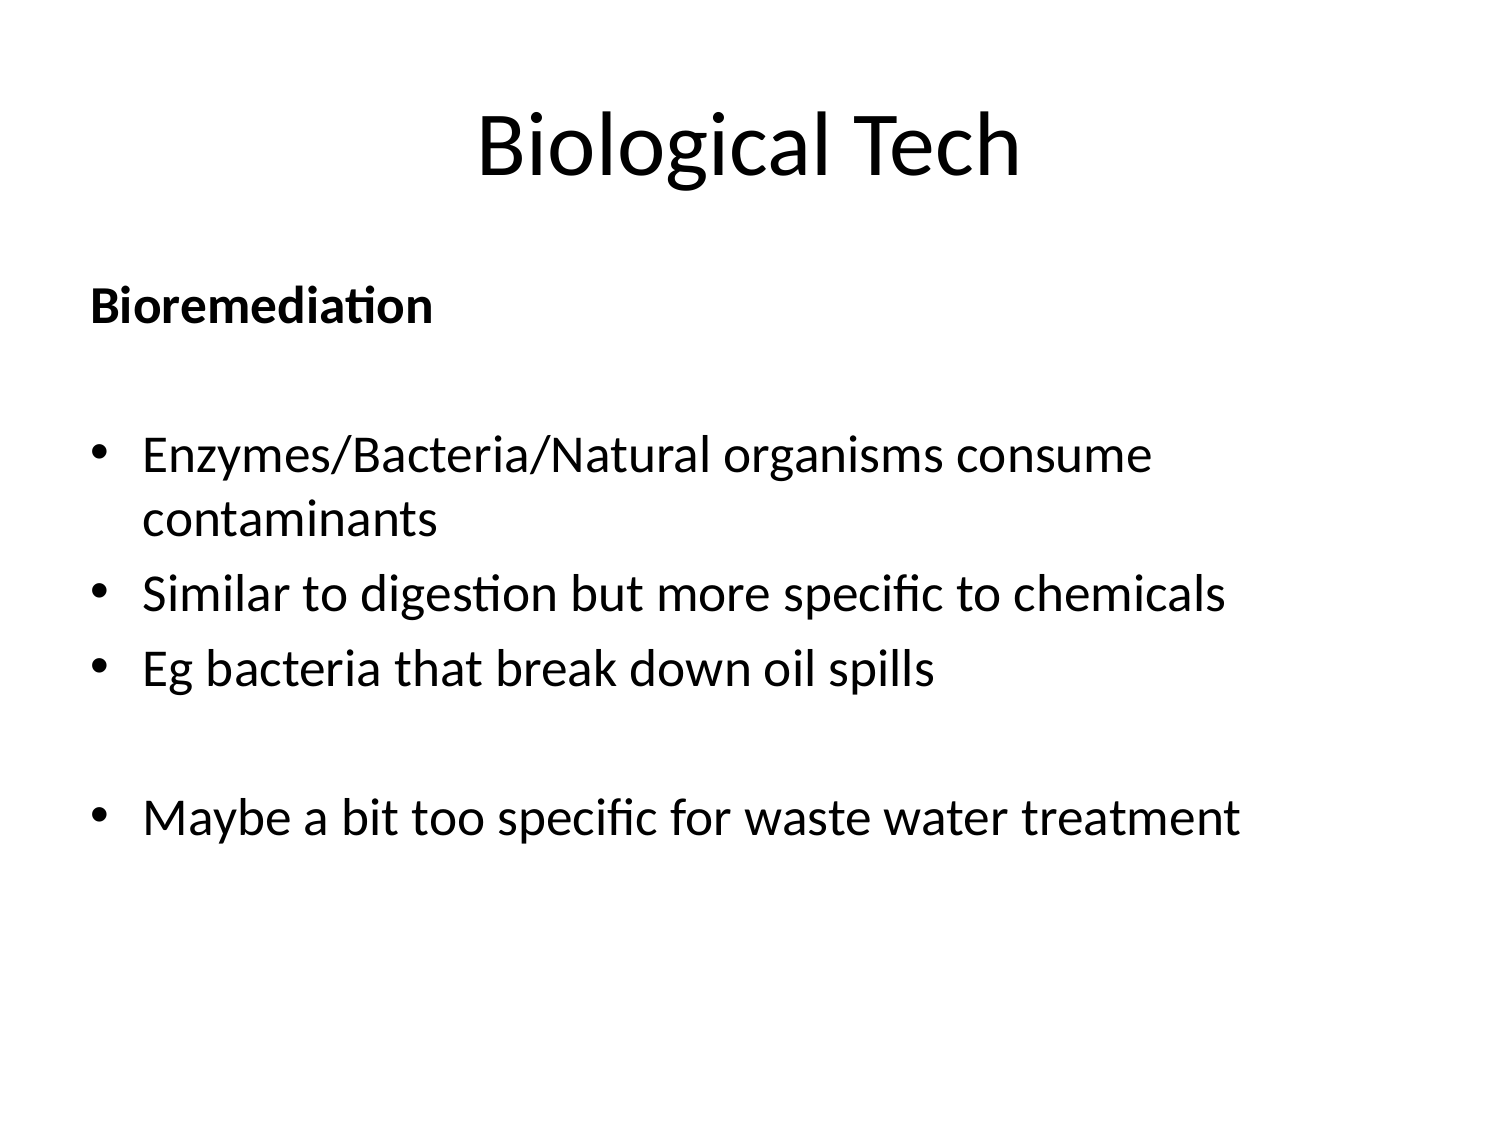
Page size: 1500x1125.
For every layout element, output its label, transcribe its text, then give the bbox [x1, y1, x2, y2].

list Bioremediation Enzymes/Bacteria/Natural organisms consume contaminants Similar to digestion but more specific to chemicals Eg bacteria that break down oil spills Maybe a bit too specific for waste water treatment [75, 262, 1425, 1005]
title Biological Tech [75, 45, 1425, 233]
